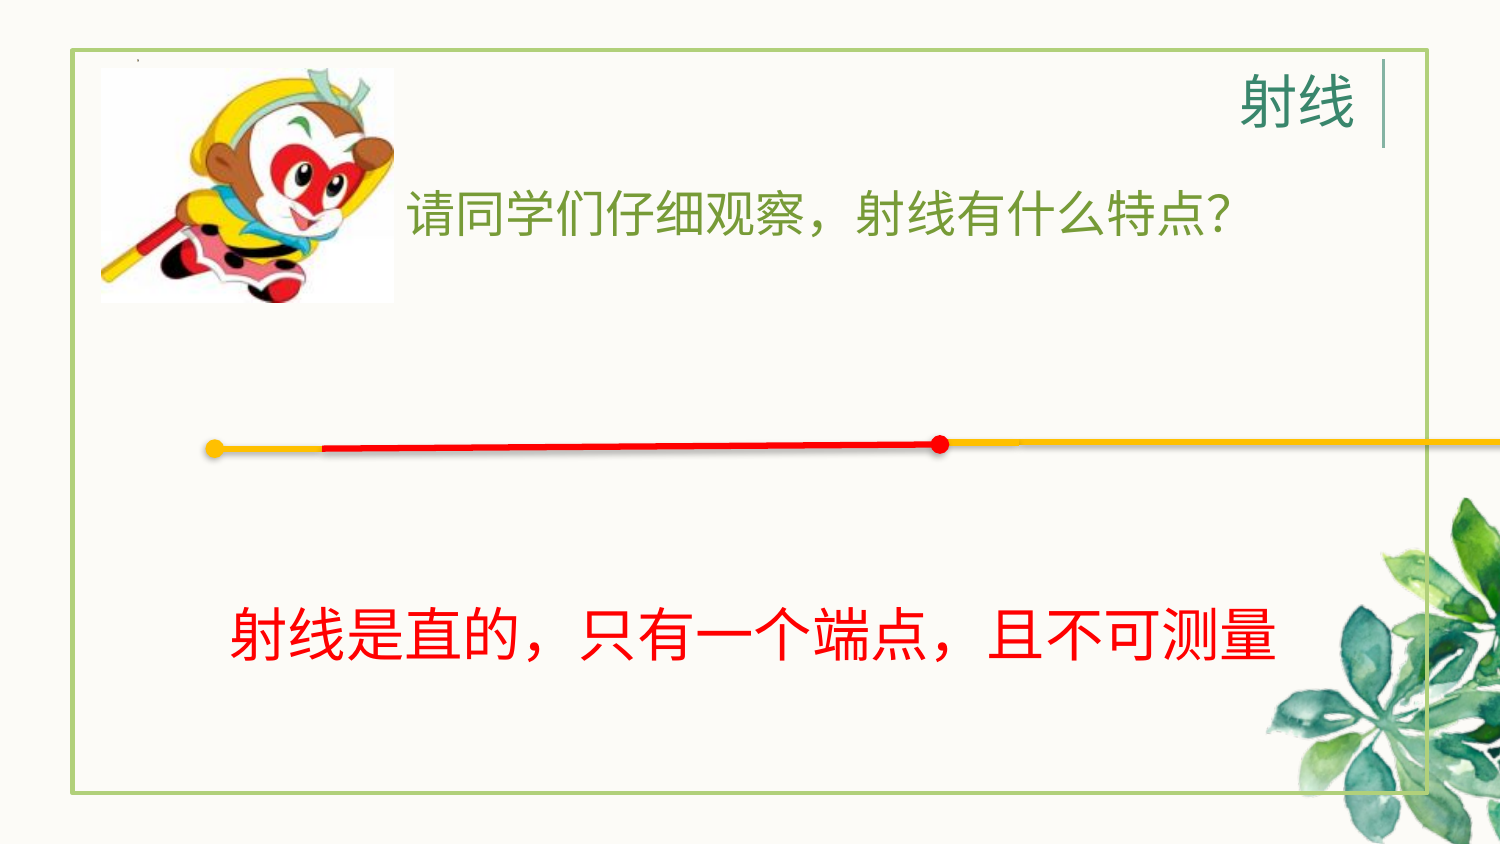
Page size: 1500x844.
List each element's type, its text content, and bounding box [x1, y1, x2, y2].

text_box [70, 48, 1429, 795]
text_box 射线 [508, 65, 1371, 141]
picture [101, 68, 394, 303]
text_box 射线是直的，只有一个端点，且不可测量 [214, 590, 1268, 676]
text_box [321, 444, 941, 449]
text_box 请同学们仔细观察，射线有什么特点？ [398, 174, 1253, 250]
picture [0, 0, 1500, 844]
